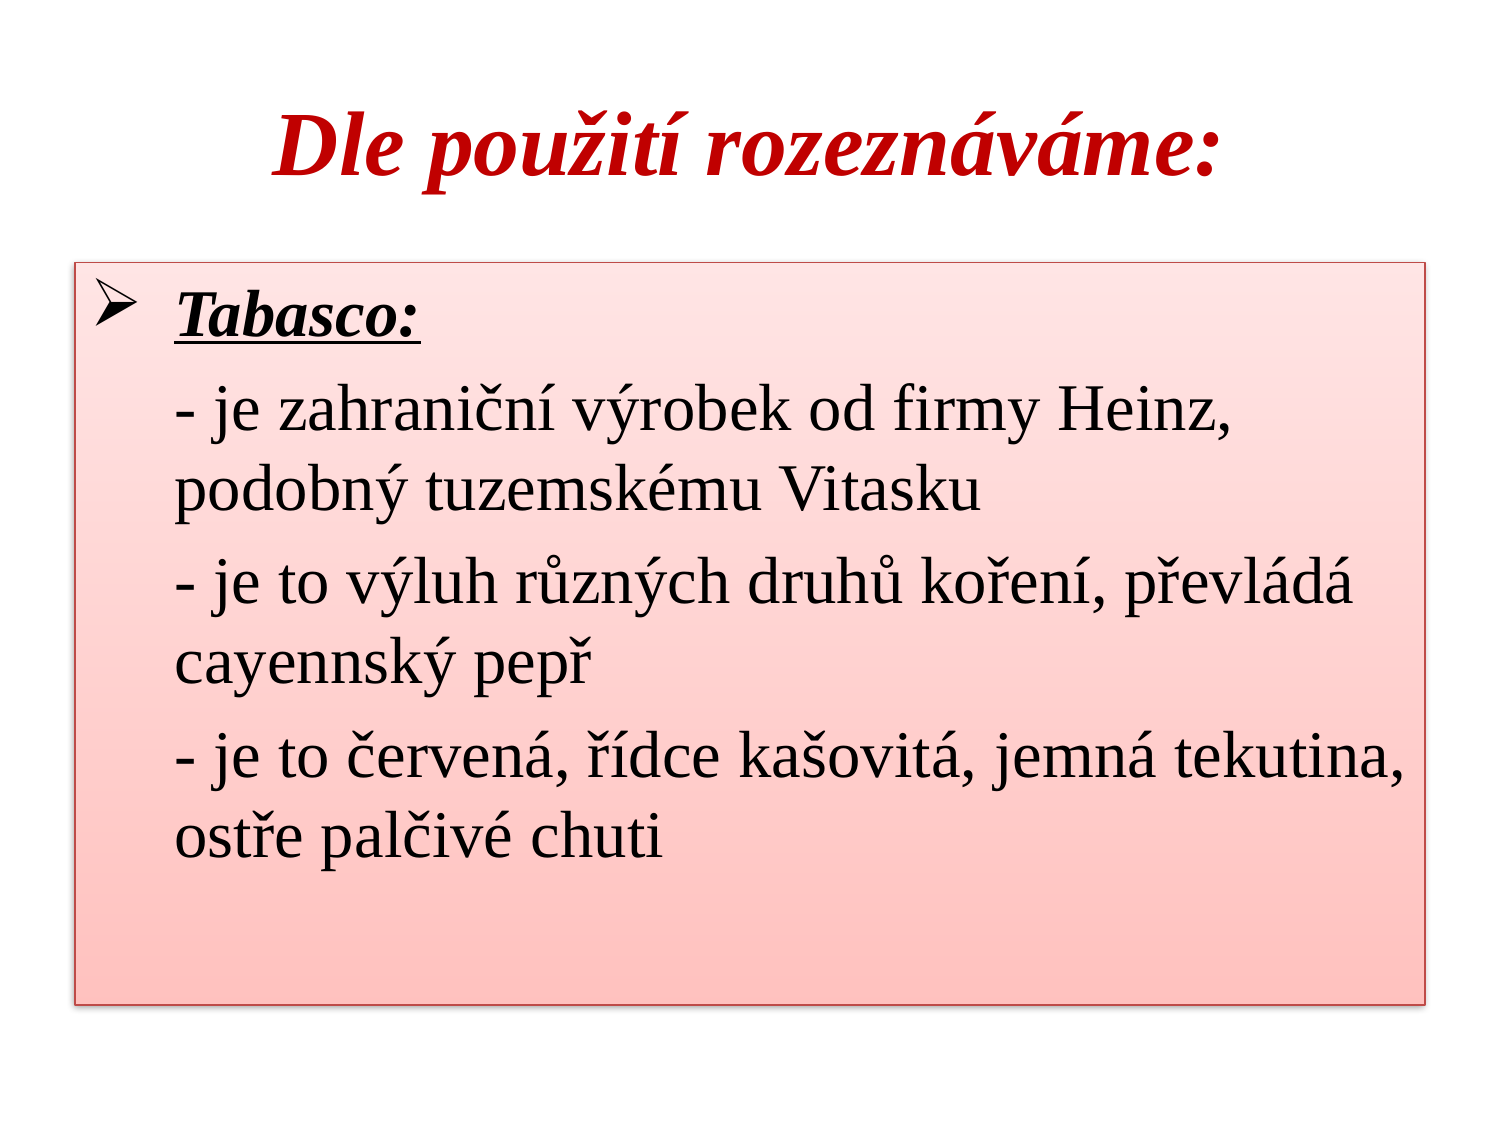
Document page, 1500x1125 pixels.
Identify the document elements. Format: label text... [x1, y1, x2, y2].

list Tabasco: - je zahraniční výrobek od firmy Heinz, podobný tuzemskému Vitasku - je to výluh různých druhů koření, převládá cayennský pepř - je to červená, řídce kašovitá, jemná tekutina, ostře palčivé chuti [74, 262, 1426, 1006]
title Dle použití rozeznáváme: [75, 45, 1425, 233]
